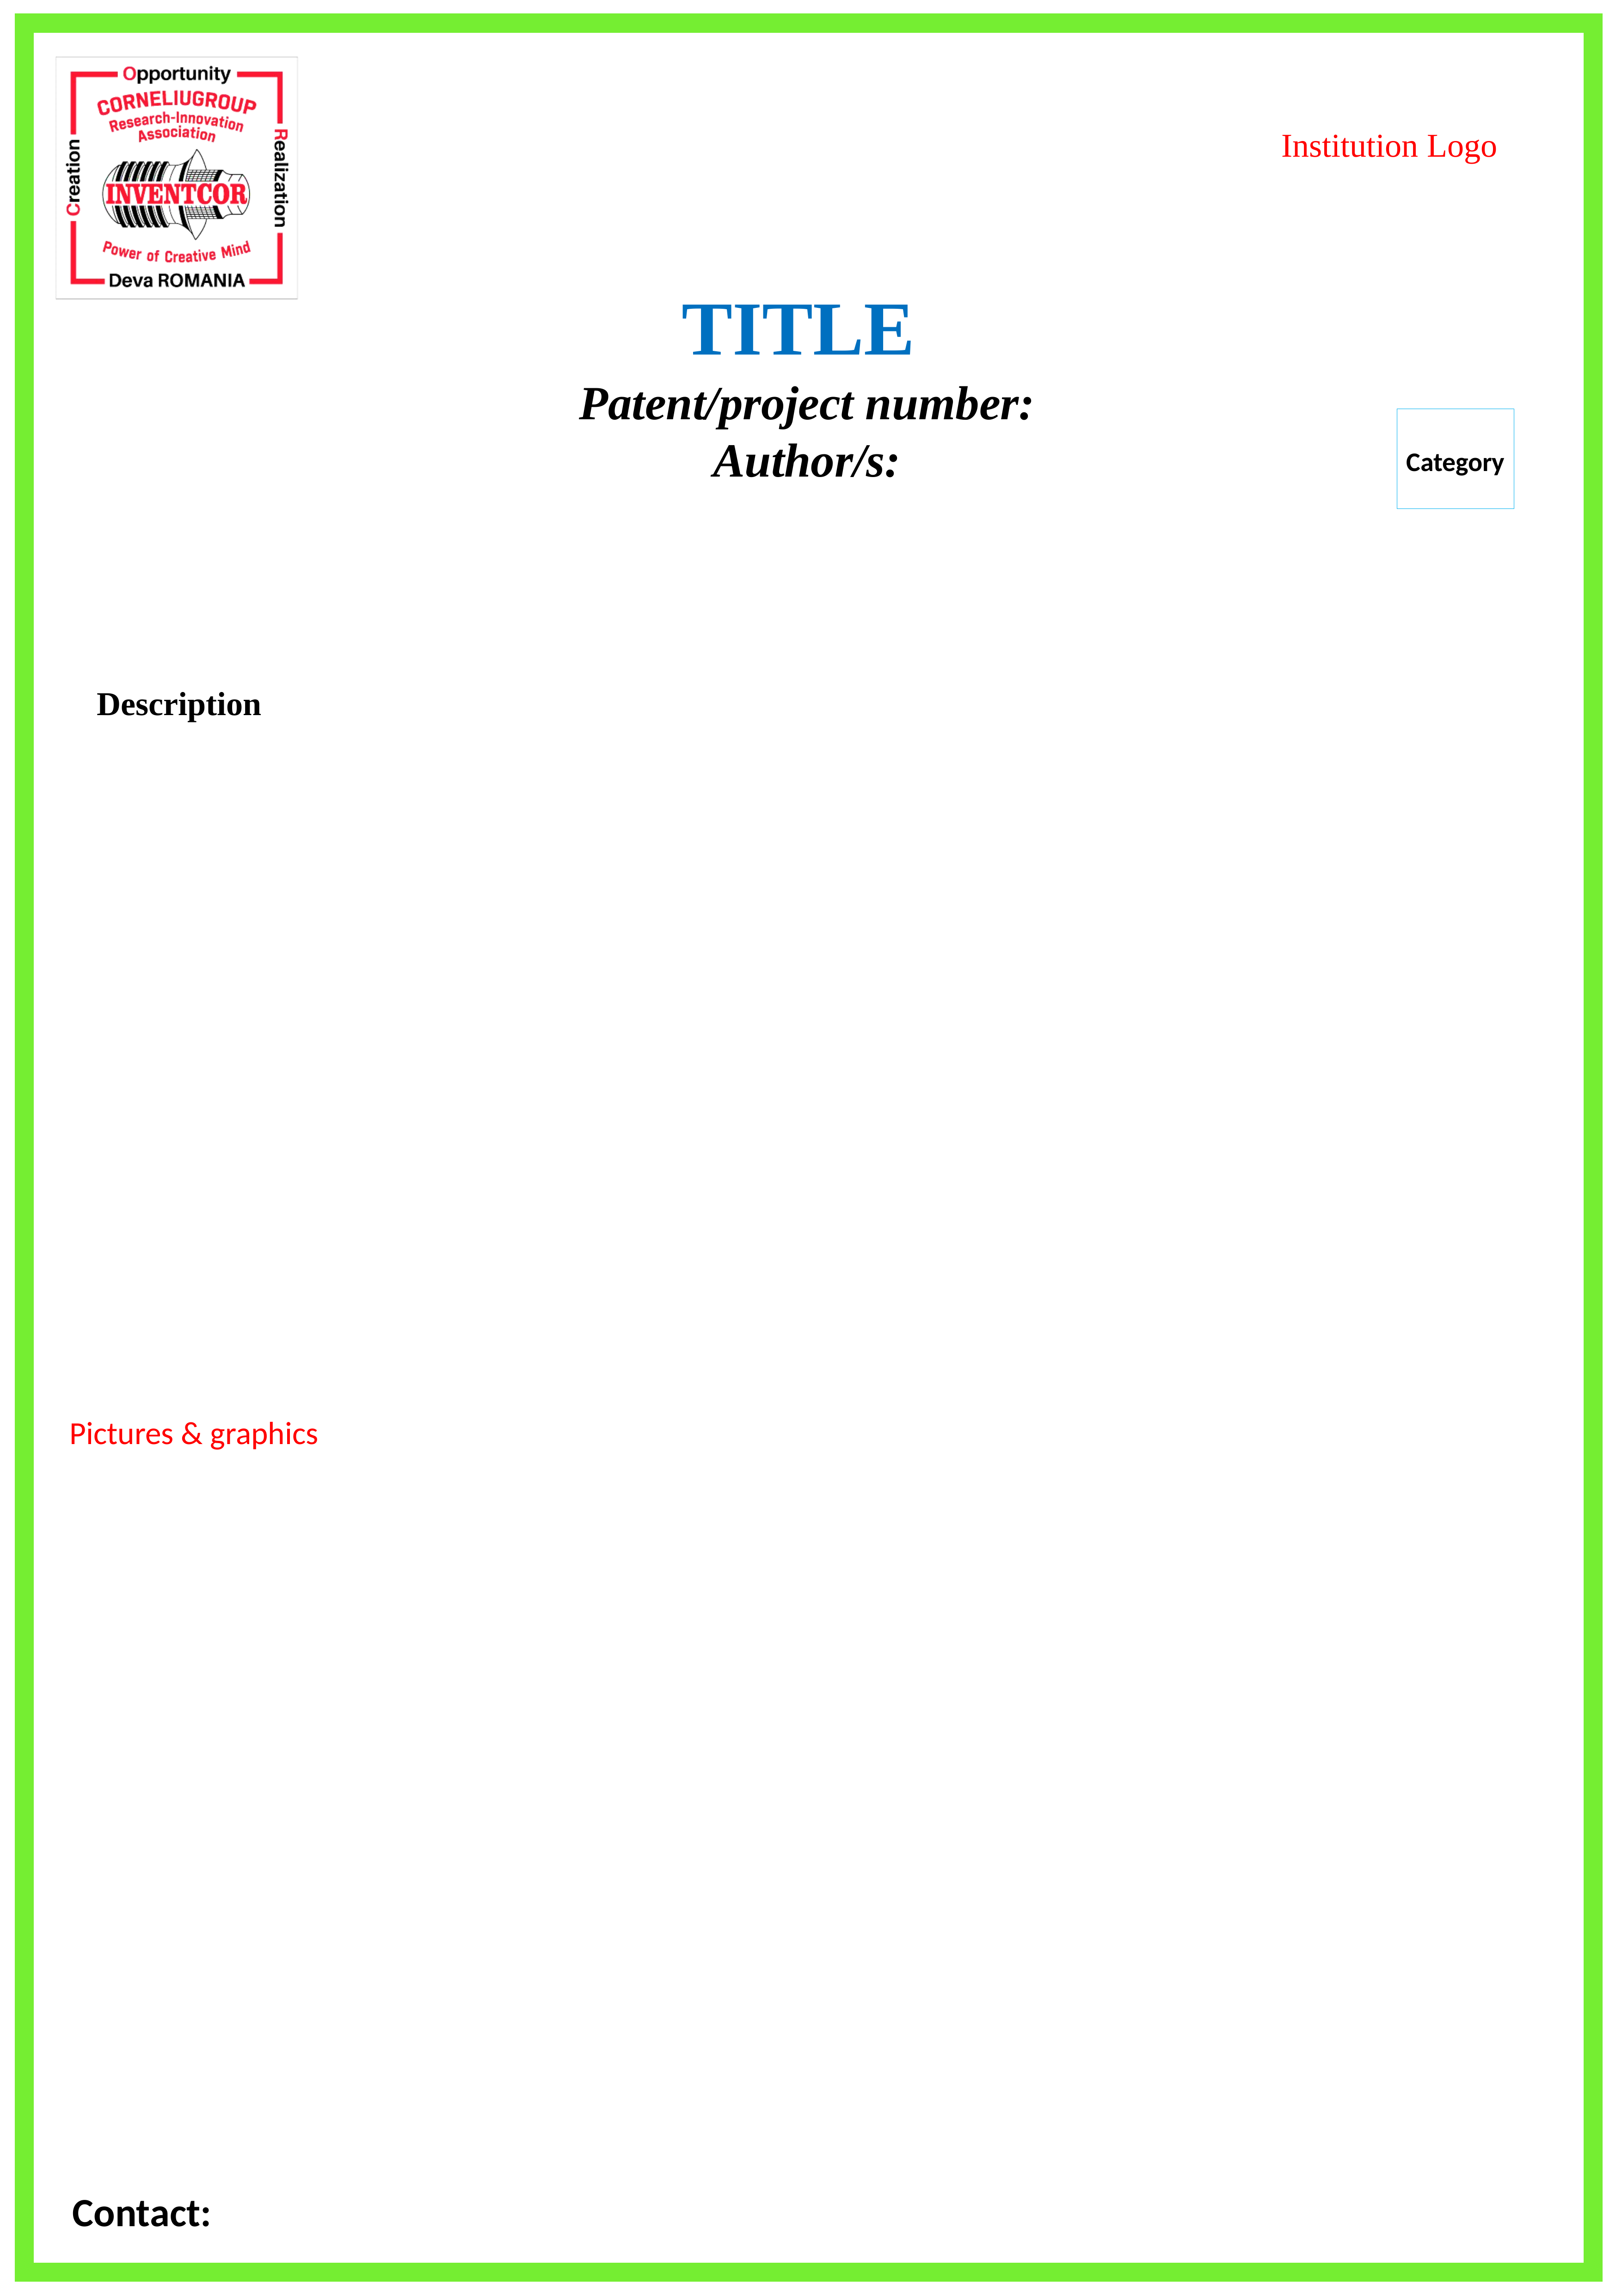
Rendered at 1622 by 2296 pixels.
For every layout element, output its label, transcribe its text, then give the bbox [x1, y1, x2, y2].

text_box Patent/project number: Author/s: [515, 368, 1100, 490]
text_box Pictures & graphics [62, 1408, 339, 1454]
picture [50, 50, 303, 304]
text_box Contact: [65, 2183, 986, 2238]
text_box TITLE [339, 275, 1275, 373]
text_box Description [48, 678, 1572, 725]
text_box Category [1397, 409, 1514, 509]
text_box Institution Logo [1240, 120, 1531, 167]
text_box [24, 23, 1594, 2273]
